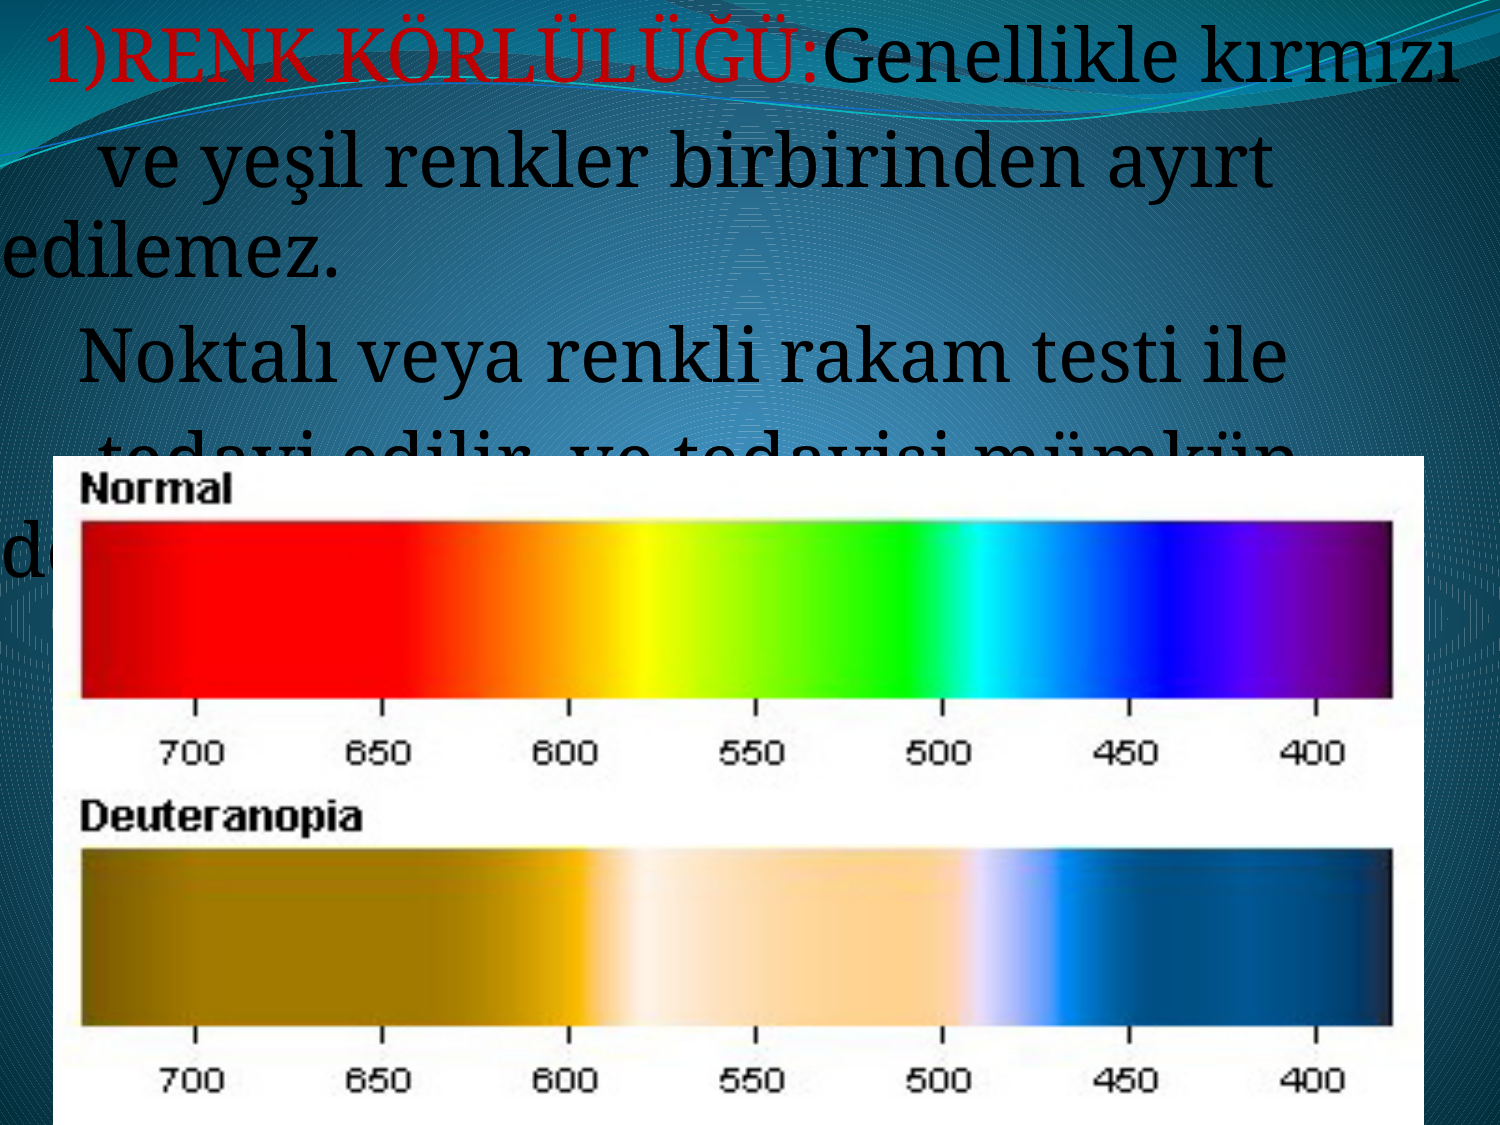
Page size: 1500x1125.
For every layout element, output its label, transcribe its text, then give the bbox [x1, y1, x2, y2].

title [1424, 458, 1430, 1125]
title [45, 457, 52, 1125]
subtitle 1)RENK KÖRLÜLÜĞÜ:Genellikle kırmızı ve yeşil renkler birbirinden ayırt edilemez. Noktalı veya renkli rakam testi ile tedavi edilir ve tedavisi mümkün değildir. [0, 0, 1500, 1125]
picture [52, 455, 1424, 1125]
